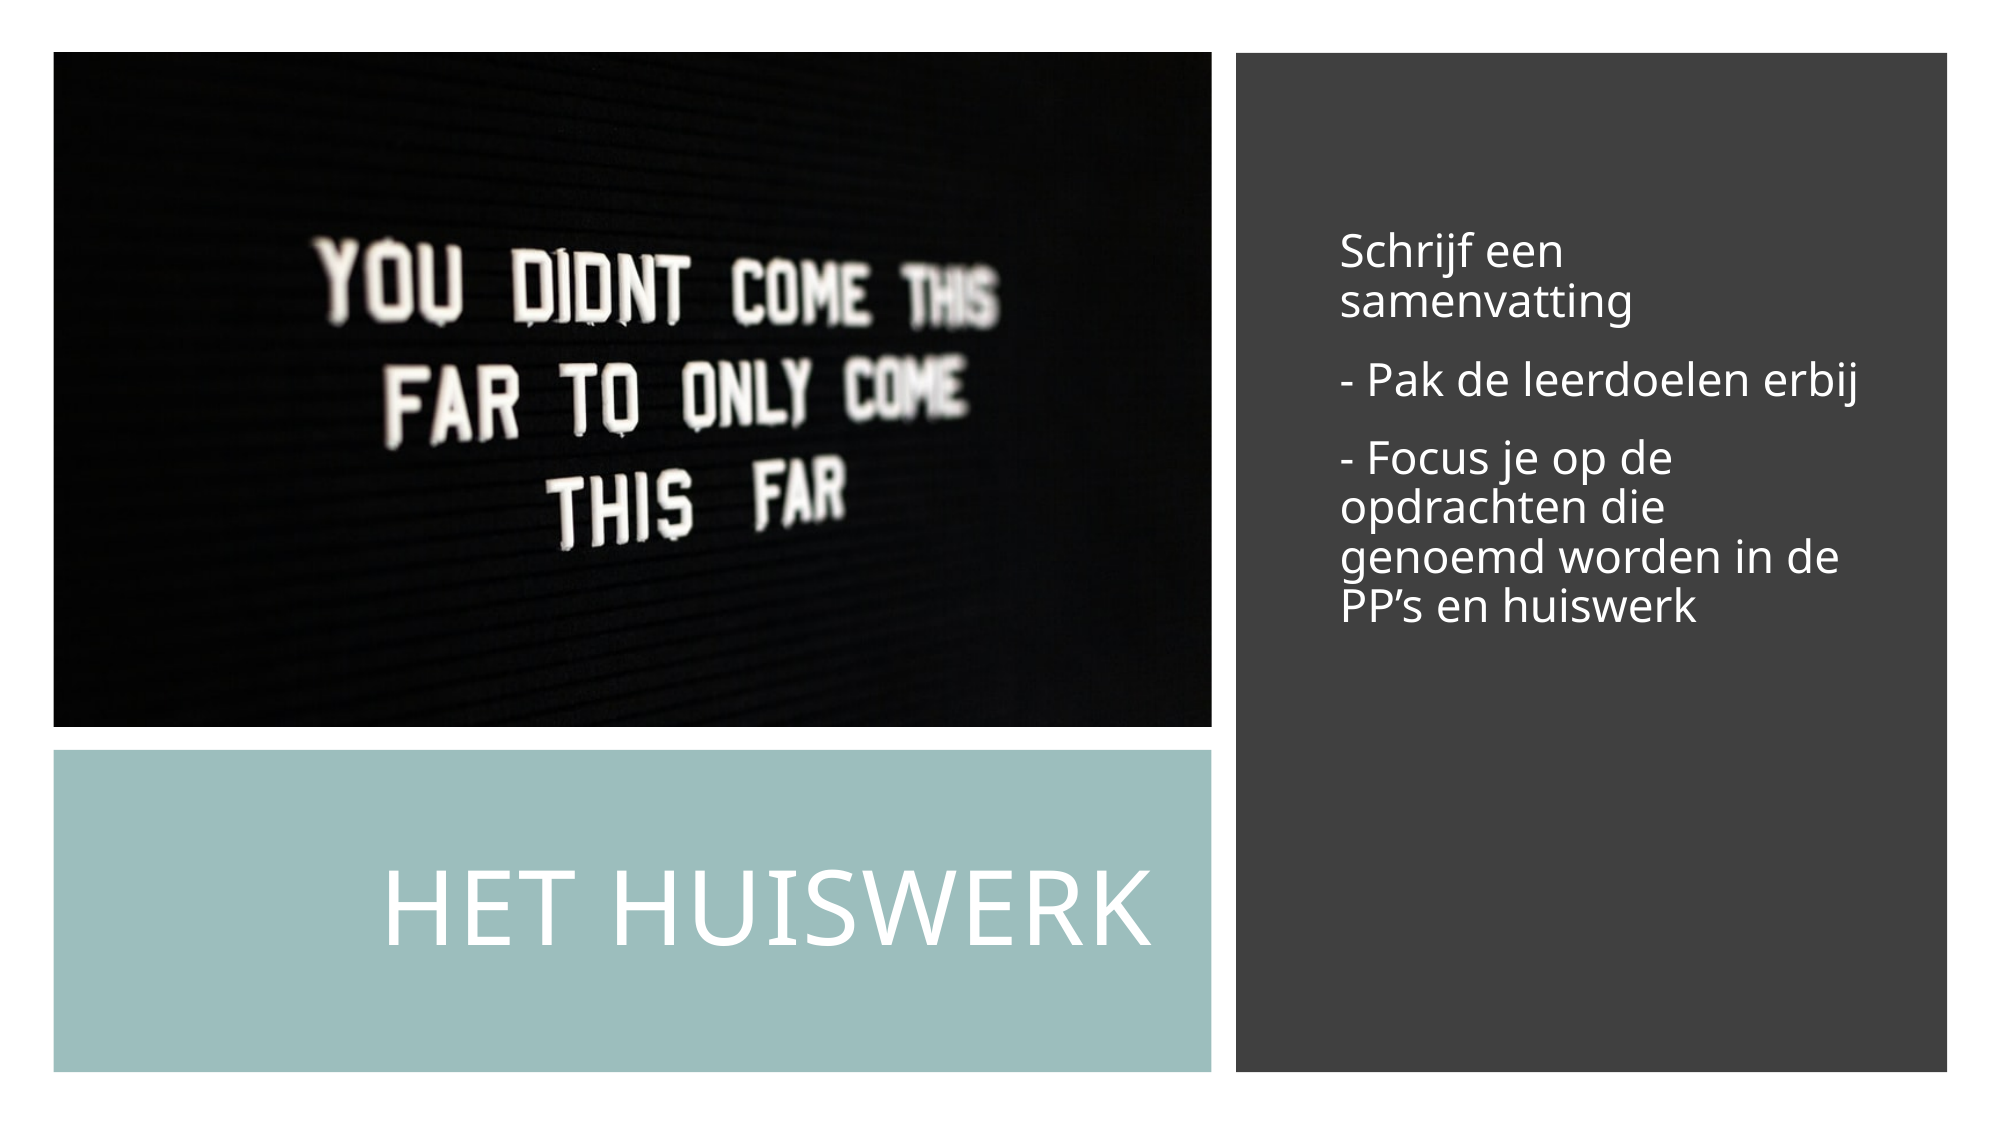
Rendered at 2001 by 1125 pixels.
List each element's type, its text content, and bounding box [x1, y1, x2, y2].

picture [53, 52, 1212, 727]
list Schrijf een samenvatting - Pak de leerdoelen erbij - Focus je op de opdrachten die genoemd worden in de PP’s en huiswerk [1317, 150, 1879, 947]
text_box [1235, 51, 1948, 1074]
title Het huiswerk [85, 782, 1168, 1049]
text_box [52, 749, 1213, 1073]
